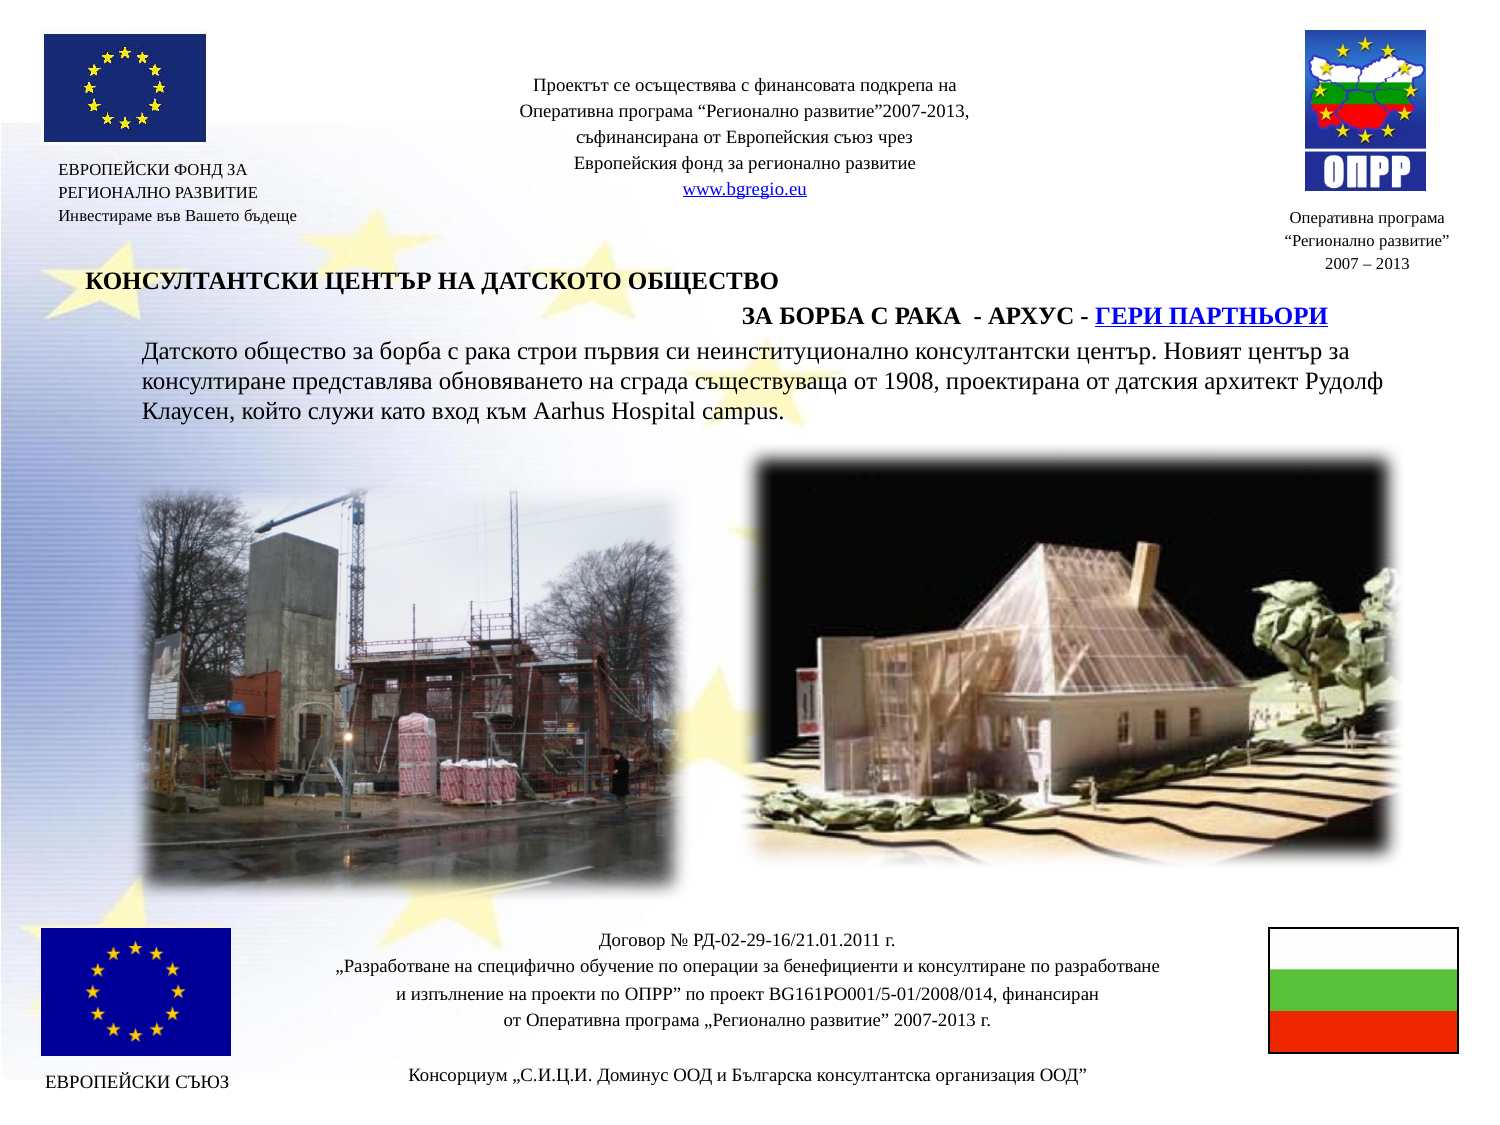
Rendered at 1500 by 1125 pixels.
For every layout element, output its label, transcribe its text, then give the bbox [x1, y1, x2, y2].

list КОНСУЛТАНТСКИ ЦЕНТЪР на ДАТСКОТО ОБЩЕСТВО ЗА БОРБА С РАКА - АРХУС - ГЕРИ ПАРТНЬОРИ Датското общество за борба с рака строи първия си неинституционално консултантски център. Новият център за консултиране представлява обновяването на сграда съществуваща от 1908, проектирана от датския архитект Рудолф Клаусен, който служи като вход към Aarhus Hospital campus. [70, 256, 1436, 445]
picture [0, 0, 1500, 1125]
